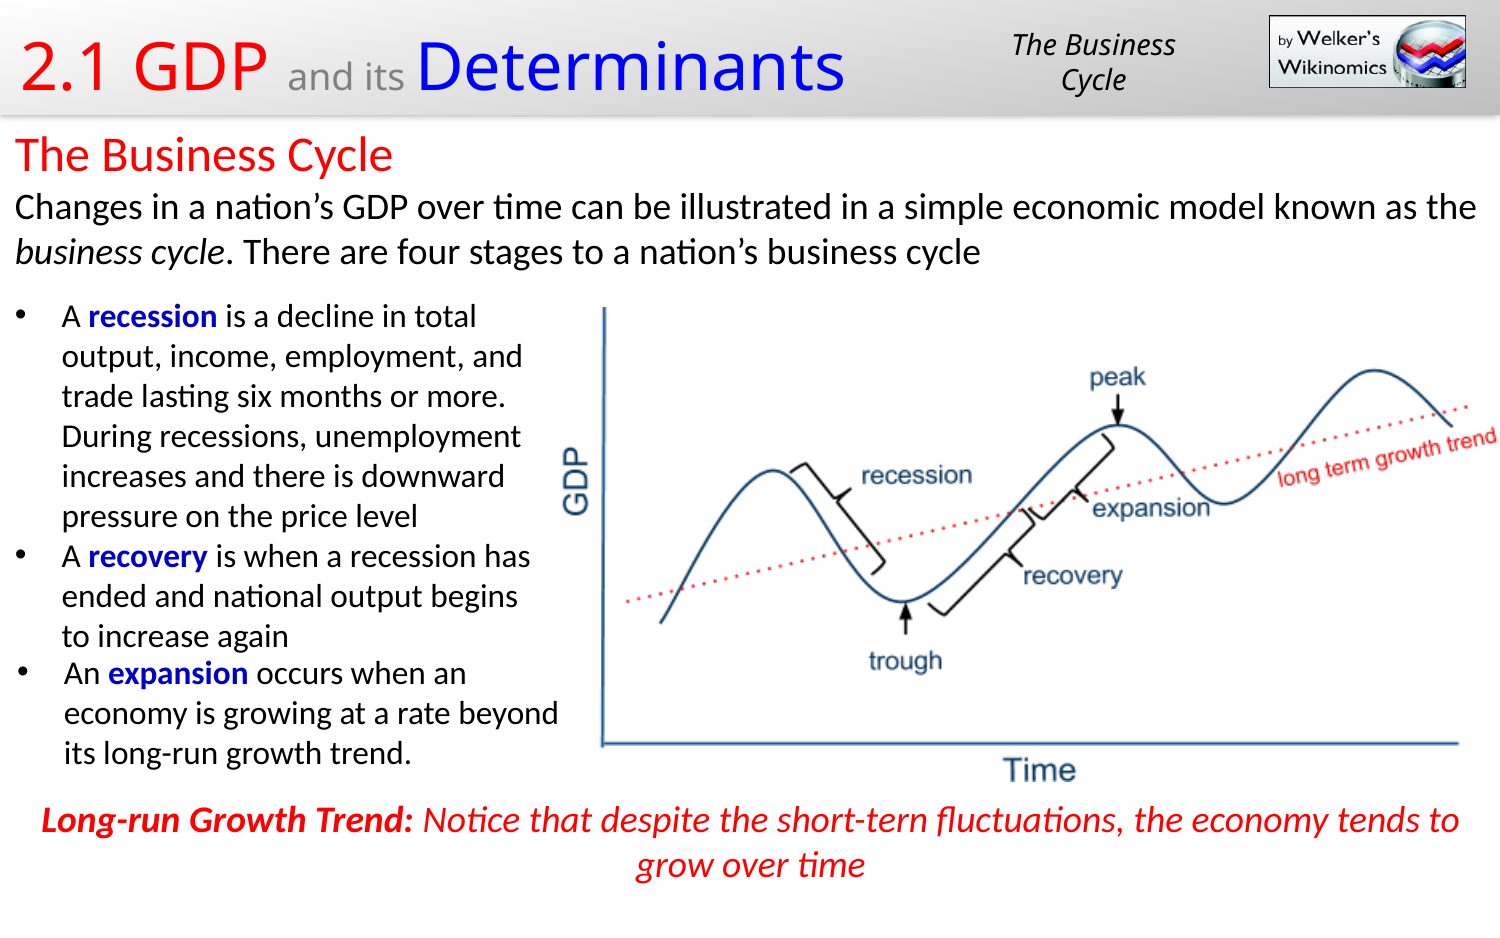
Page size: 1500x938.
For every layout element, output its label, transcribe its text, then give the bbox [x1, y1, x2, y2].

text_box Long-run Growth Trend: Notice that despite the short-tern fluctuations, the economy tends to grow over time [2, 787, 1500, 893]
text_box An expansion occurs when an economy is growing at a rate beyond its long-run growth trend. [2, 643, 555, 779]
picture [560, 306, 1499, 782]
text_box A recession is a decline in total output, income, employment, and trade lasting six months or more. During recessions, unemployment increases and there is downward pressure on the price level A recovery is when a recession has ended and national output begins to increase again [0, 287, 561, 662]
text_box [0, 0, 1500, 115]
text_box The Business Cycle Changes in a nation’s GDP over time can be illustrated in a simple economic model known as the business cycle. There are four stages to a nation’s business cycle [0, 123, 1500, 280]
